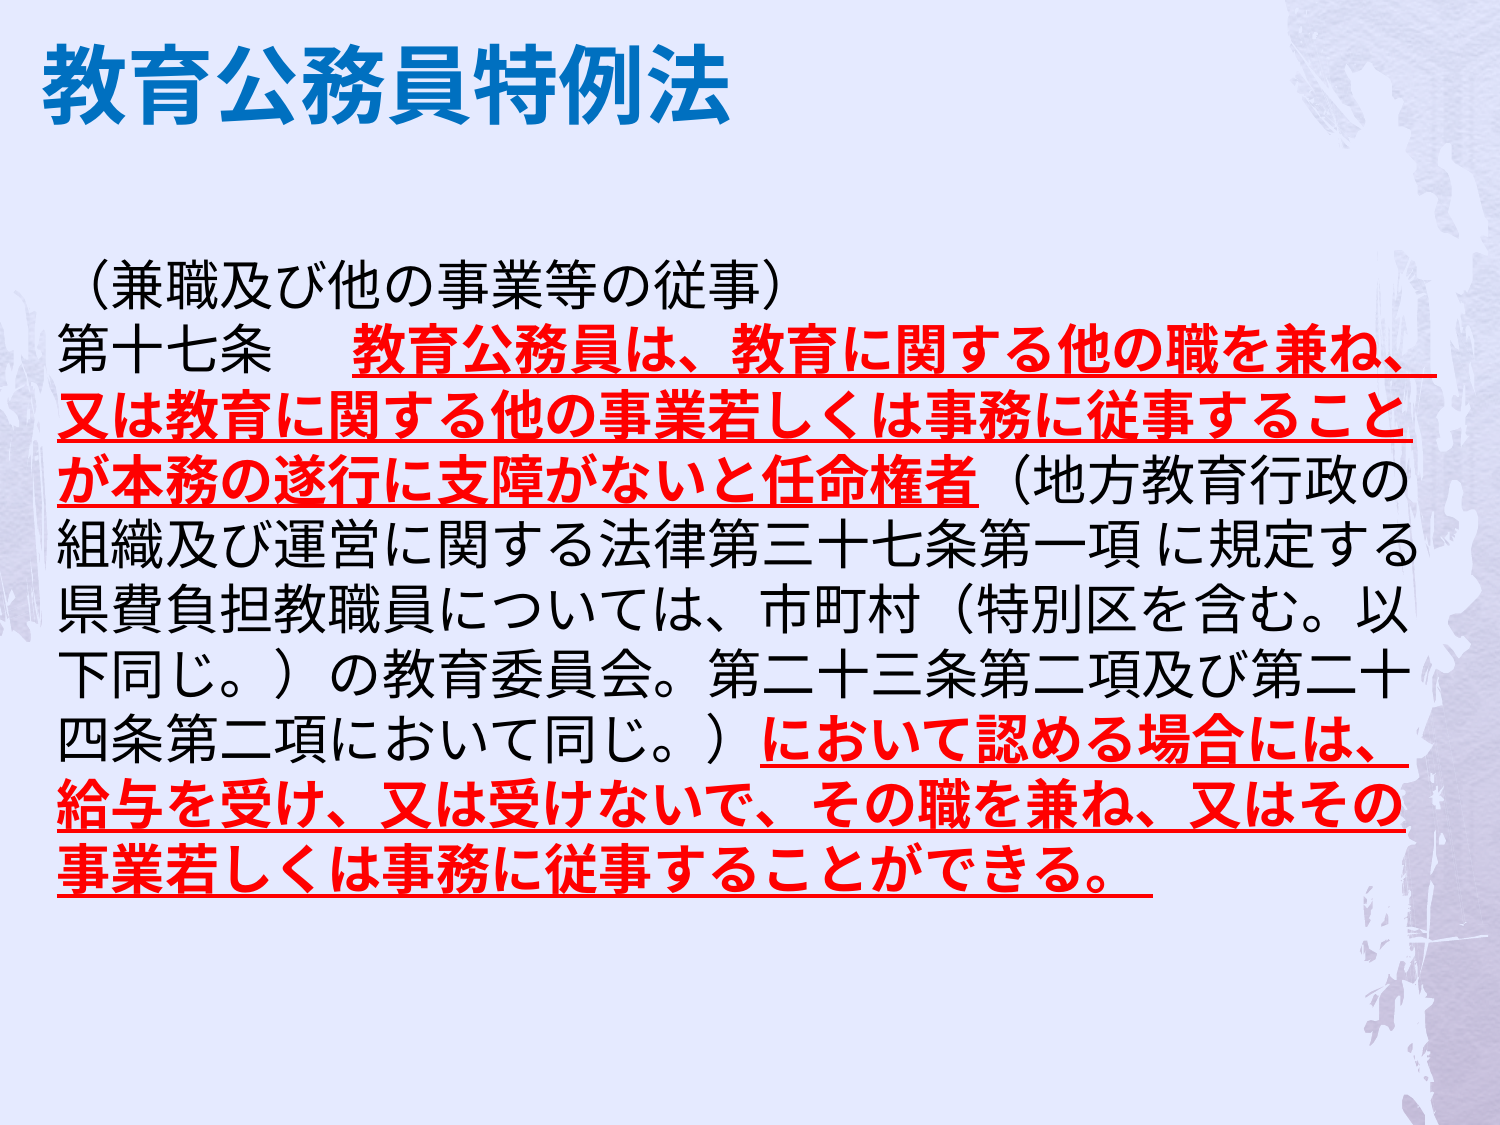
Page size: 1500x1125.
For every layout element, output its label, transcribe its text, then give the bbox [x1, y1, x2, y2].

text_box （兼職及び他の事業等の従事） 第十七条 教育公務員は、教育に関する他の職を兼ね、又は教育に関する他の事業若しくは事務に従事することが本務の遂行に支障がないと任命権者（地方教育行政の組織及び運営に関する法律第三十七条第一項 に規定する県費負担教職員については、市町村（特別区を含む。以下同じ。）の教育委員会。第二十三条第二項及び第二十四条第二項において同じ。）において認める場合には、給与を受け、又は受けないで、その職を兼ね、又はその事業若しくは事務に従事することができる。 [41, 243, 1469, 908]
text_box 教育公務員特例法 [41, 30, 1392, 135]
